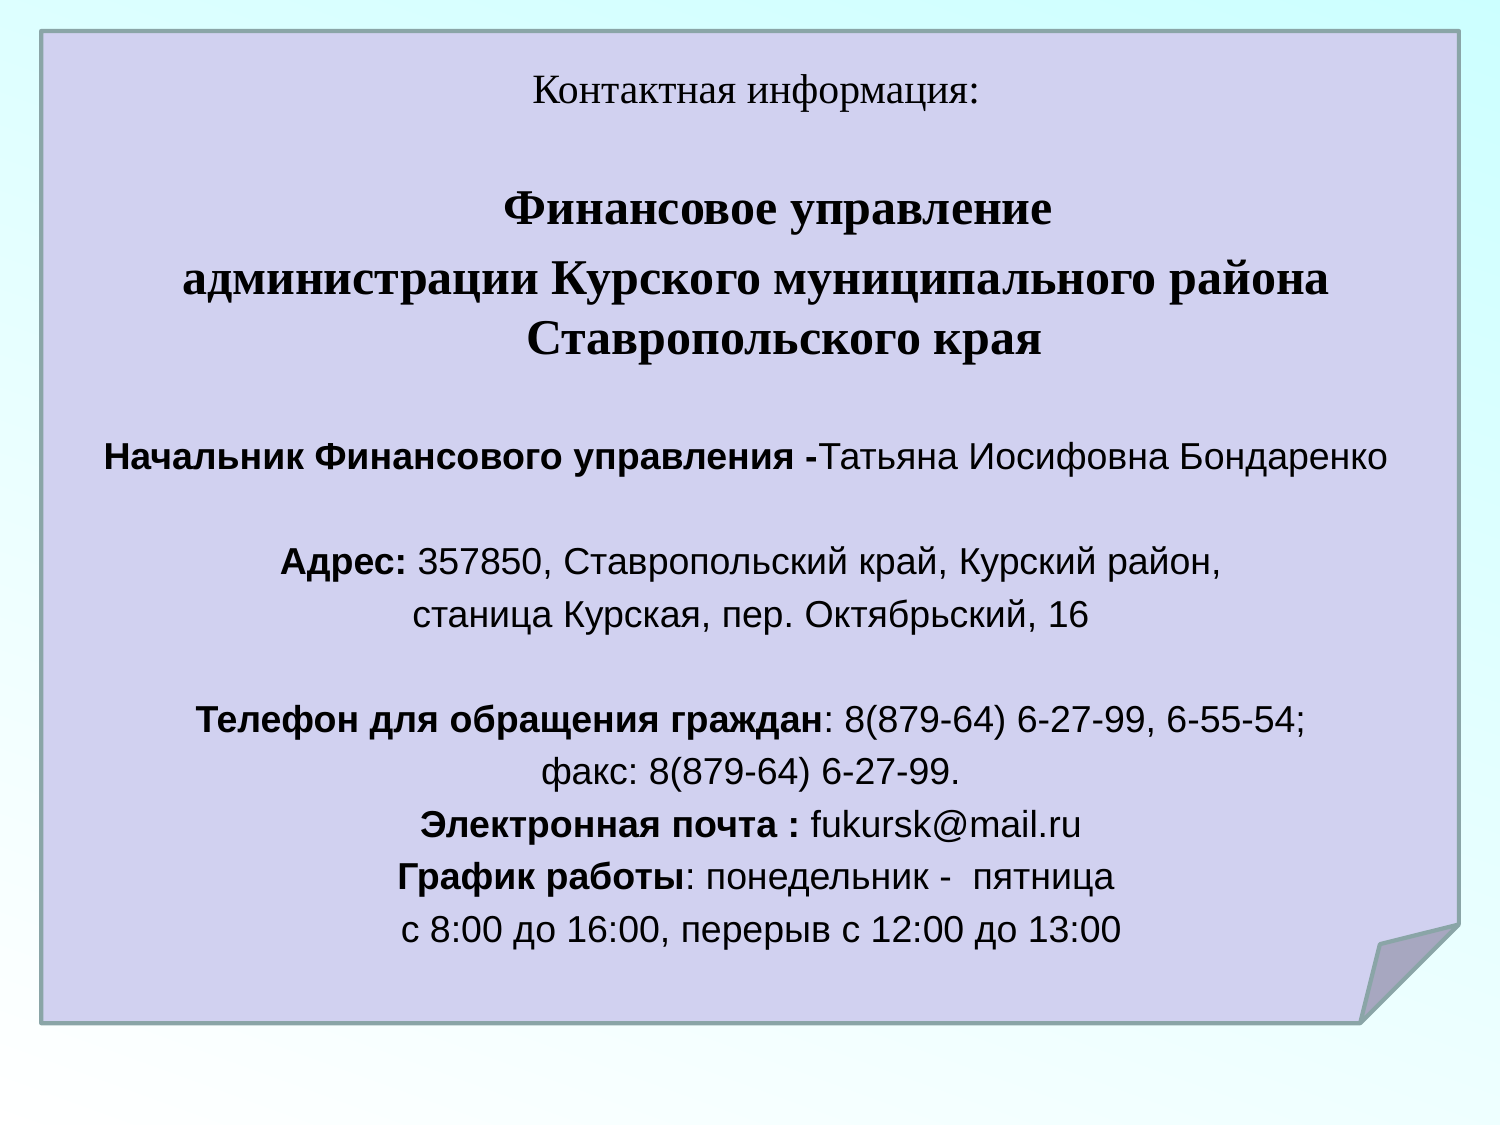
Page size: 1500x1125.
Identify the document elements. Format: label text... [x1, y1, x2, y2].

text_box [39, 28, 1461, 1025]
list Контактная информация: Финансовое управление администрации Курского муниципального района Ставропольского края Начальник Финансового управления -Татьяна Иосифовна Бондаренко Адрес: 357850, Ставропольский край, Курский район, станица Курская, пер. Октябрьский, 16 Телефон для обращения граждан: 8(879-64) 6-27-99, 6-55-54; факс: 8(879-64) 6-27-99. Электронная почта : fukursk@mail.ru График работы: понедельник - пятница с 8:00 до 16:00, перерыв с 12:00 до 13:00 [40, 54, 1472, 1071]
